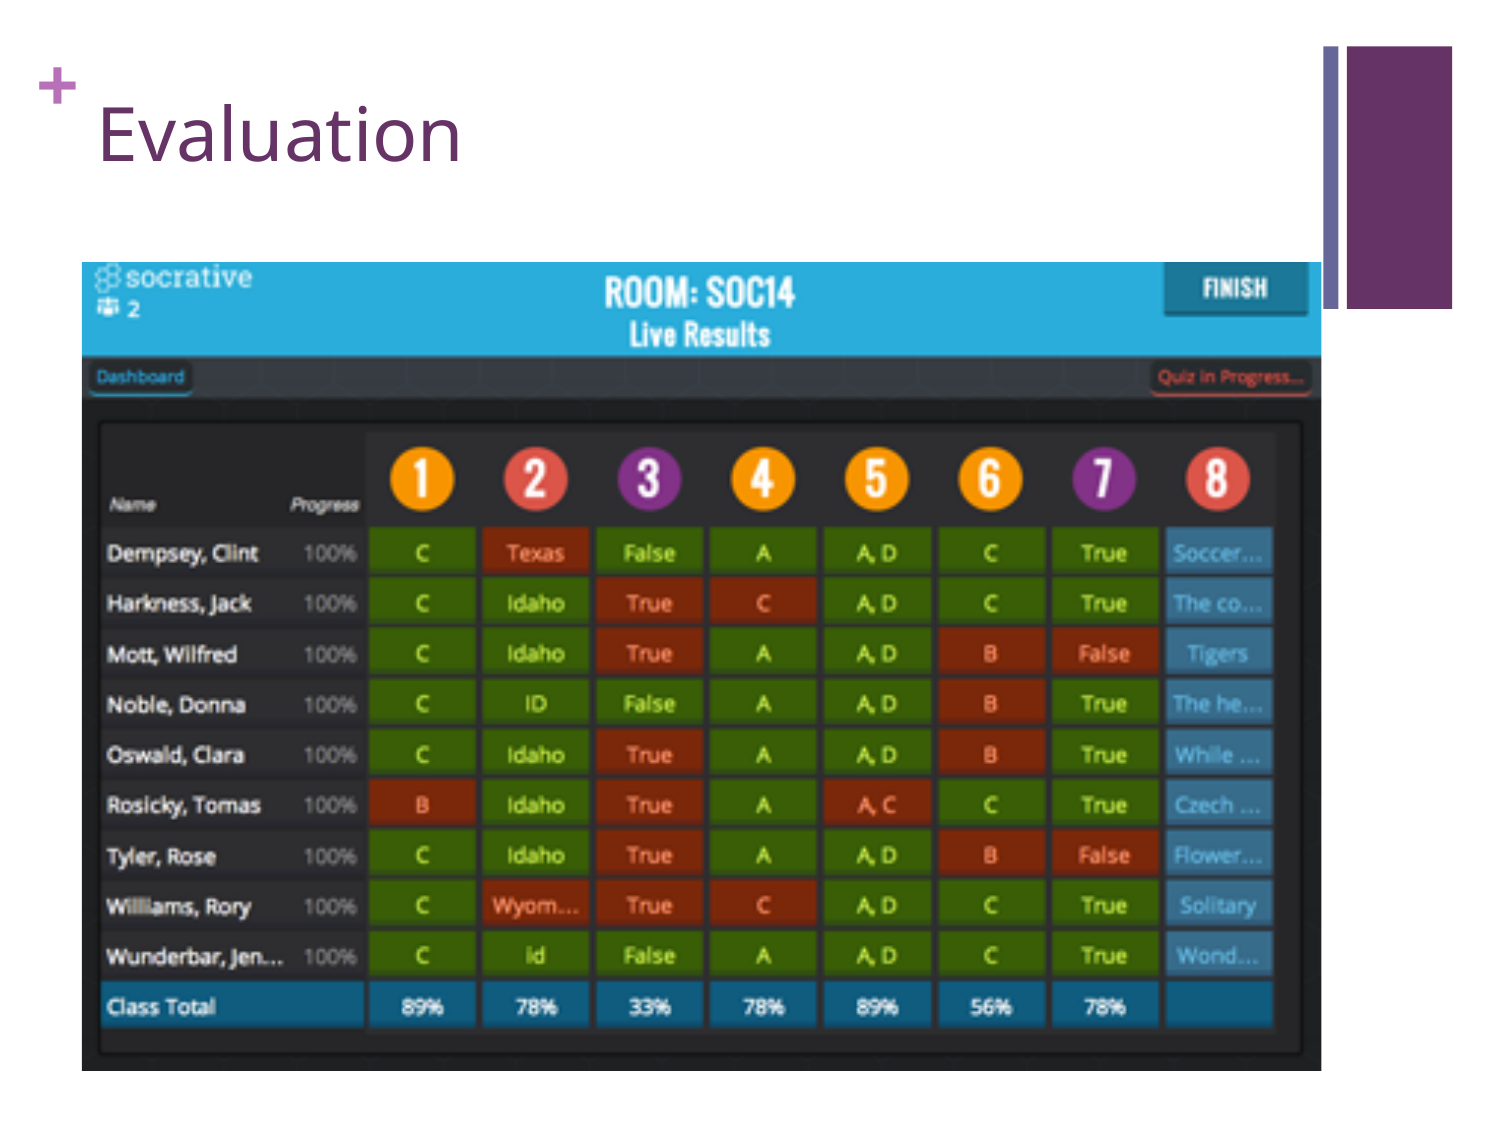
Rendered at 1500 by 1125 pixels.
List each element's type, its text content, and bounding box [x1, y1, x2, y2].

title Evaluation [81, 79, 1322, 261]
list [81, 261, 1322, 1071]
